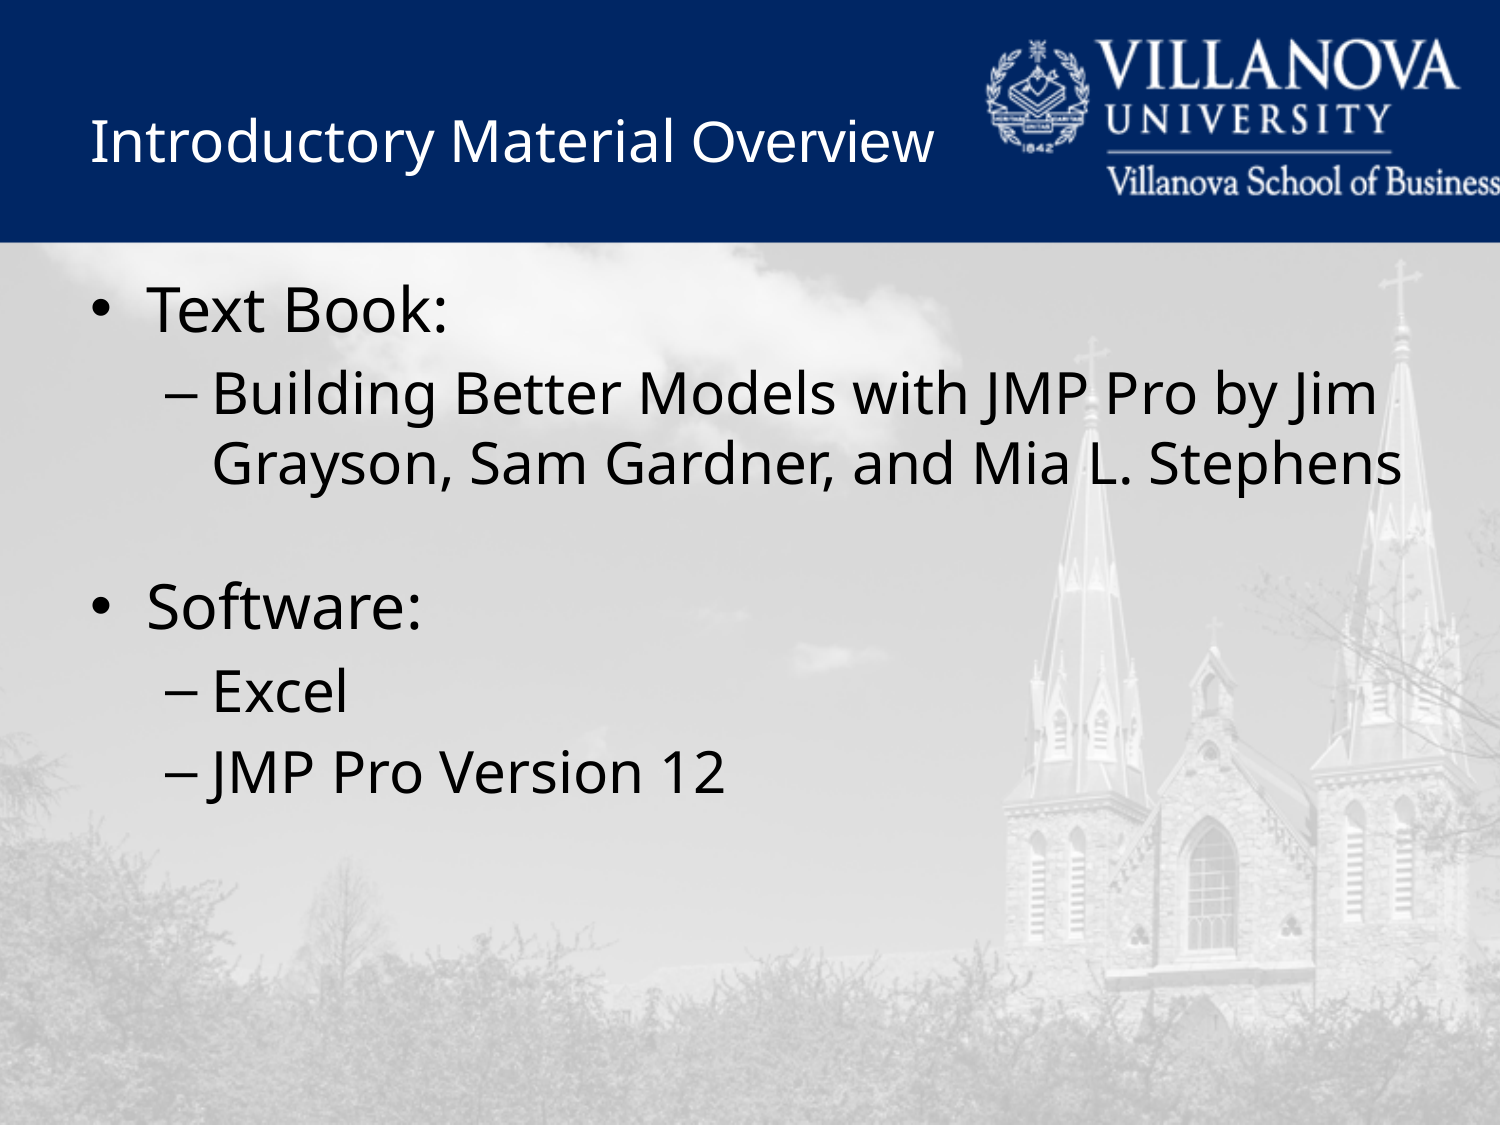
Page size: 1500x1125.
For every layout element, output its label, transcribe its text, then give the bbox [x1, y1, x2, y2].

title Introductory Material Overview [75, 45, 1425, 233]
picture [0, 0, 1500, 1125]
list Text Book: Building Better Models with JMP Pro by Jim Grayson, Sam Gardner, and Mia L. Stephens Software: Excel JMP Pro Version 12 [75, 262, 1425, 1005]
